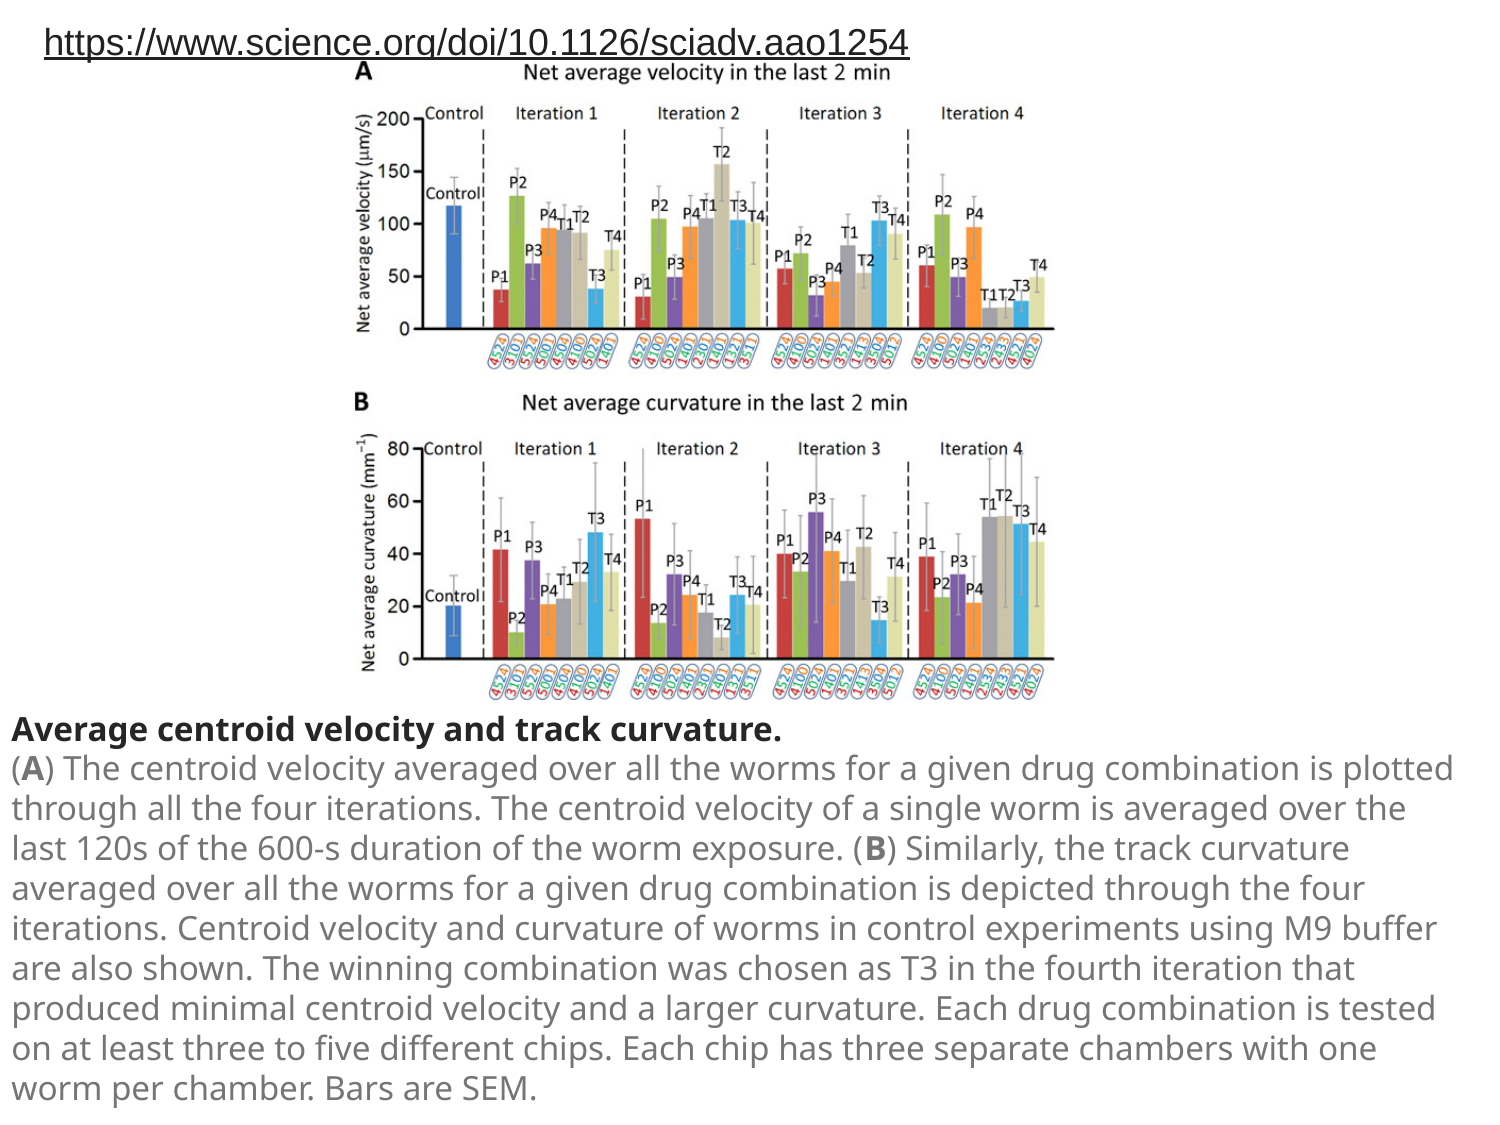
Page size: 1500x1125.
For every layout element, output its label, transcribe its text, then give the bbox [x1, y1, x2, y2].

text_box Average centroid velocity and track curvature. (A) The centroid velocity averaged over all the worms for a given drug combination is plotted through all the four iterations. The centroid velocity of a single worm is averaged over the last 120s of the 600-s duration of the worm exposure. (B) Similarly, the track curvature averaged over all the worms for a given drug combination is depicted through the four iterations. Centroid velocity and curvature of worms in control experiments using M9 buffer are also shown. The winning combination was chosen as T3 in the fourth iteration that produced minimal centroid velocity and a larger curvature. Each drug combination is tested on at least three to five different chips. Each chip has three separate chambers with one worm per chamber. Bars are SEM. [0, 700, 1479, 1115]
text_box https://www.science.org/doi/10.1126/sciadv.aao1254 [28, 10, 1446, 85]
picture [354, 59, 1056, 701]
